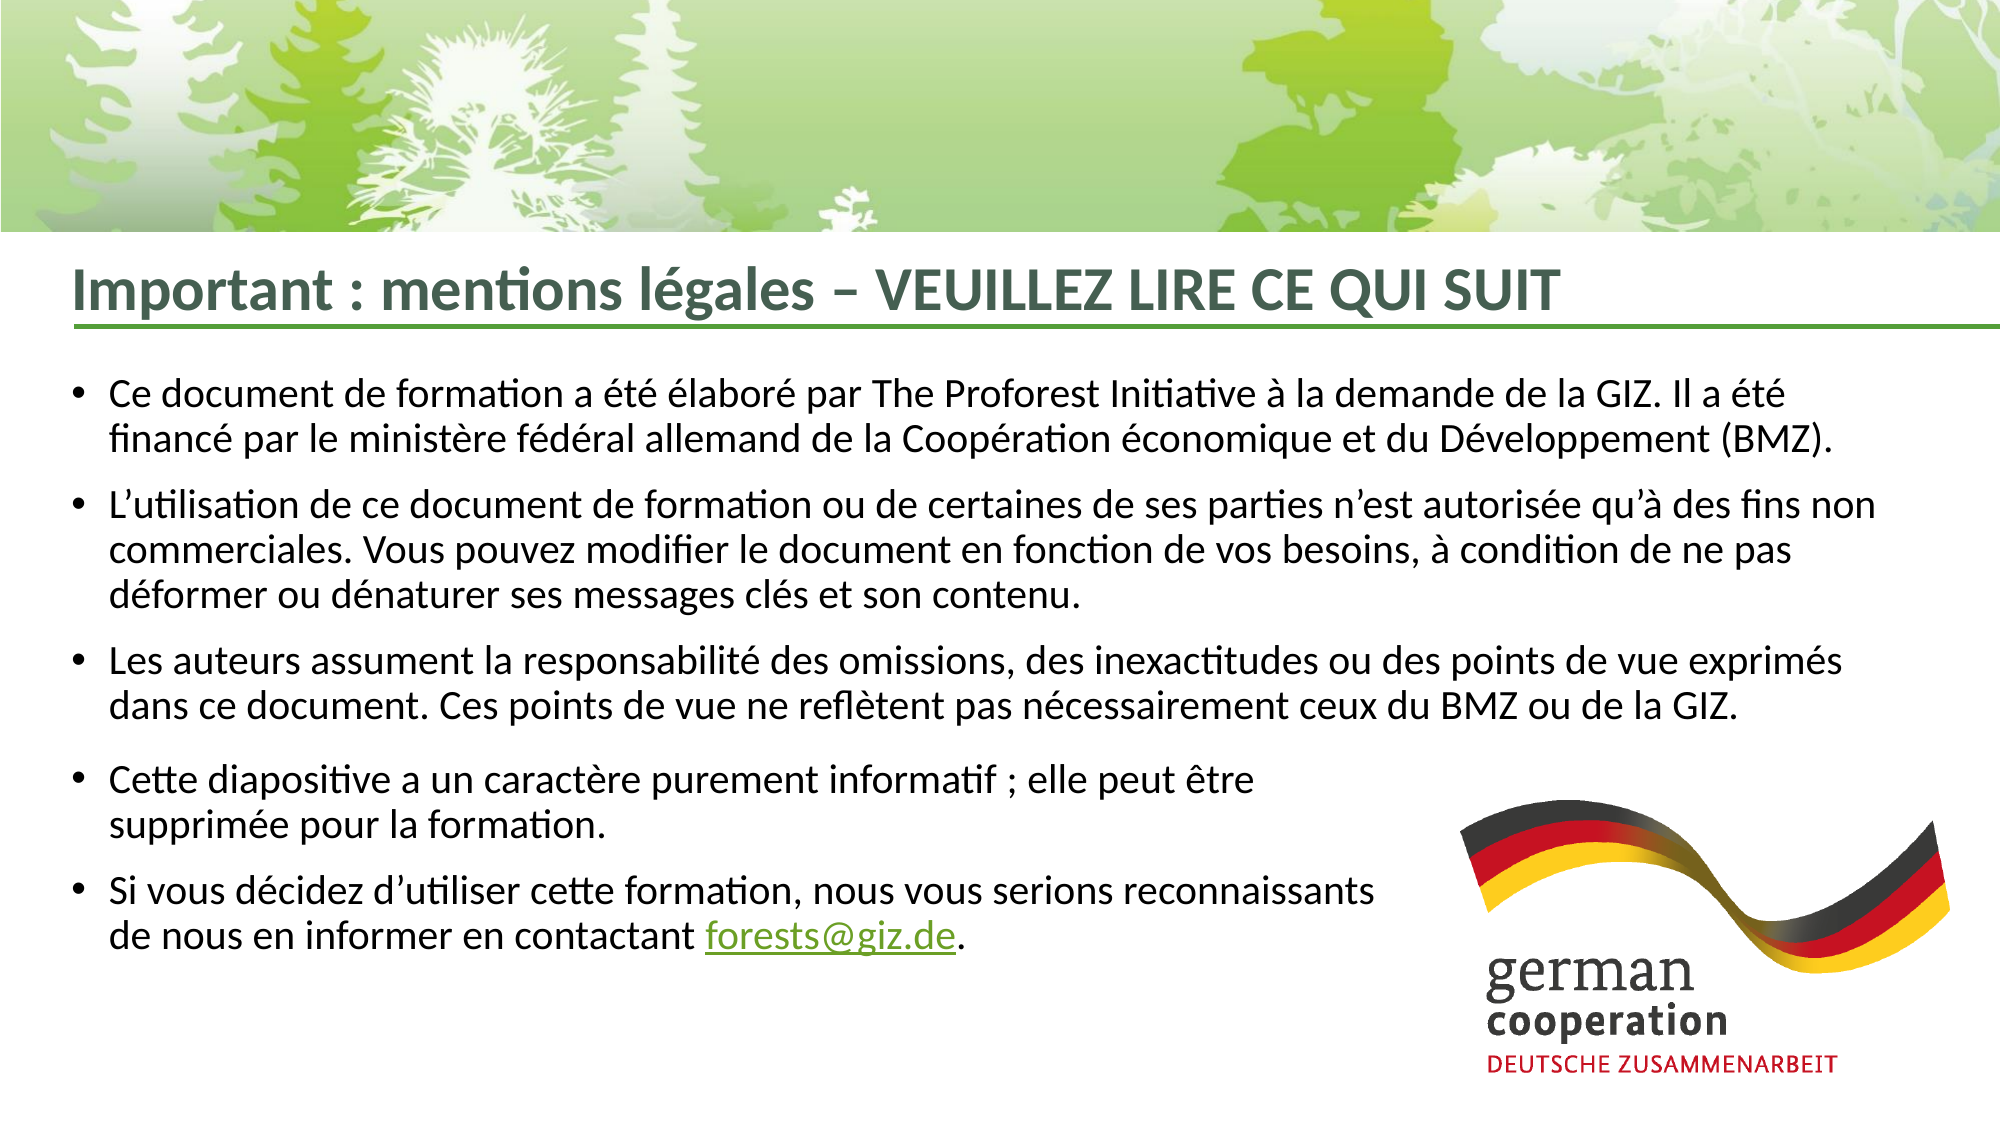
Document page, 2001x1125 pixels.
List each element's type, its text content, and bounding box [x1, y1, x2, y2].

text_box Cette diapositive a un caractère purement informatif ; elle peut être supprimée pour la formation. Si vous décidez d’utiliser cette formation, nous vous serions reconnaissants de nous en informer en contactant forests@giz.de. [56, 750, 1439, 1073]
picture [1460, 800, 1950, 1073]
list Ce document de formation a été élaboré par The Proforest Initiative à la demande de la GIZ. Il a été financé par le ministère fédéral allemand de la Coopération économique et du Développement (BMZ). L’utilisation de ce document de formation ou de certaines de ses parties n’est autorisée qu’à des fins non commerciales. Vous pouvez modifier le document en fonction de vos besoins, à condition de ne pas déformer ou dénaturer ses messages clés et son contenu. Les auteurs assument la responsabilité des omissions, des inexactitudes ou des points de vue exprimés dans ce document. Ces points de vue ne reflètent pas nécessairement ceux du BMZ ou de la GIZ. [56, 364, 1930, 1066]
title Important : mentions légales – VEUILLEZ LIRE CE QUI SUIT [56, 181, 1782, 364]
picture [0, 0, 2000, 232]
